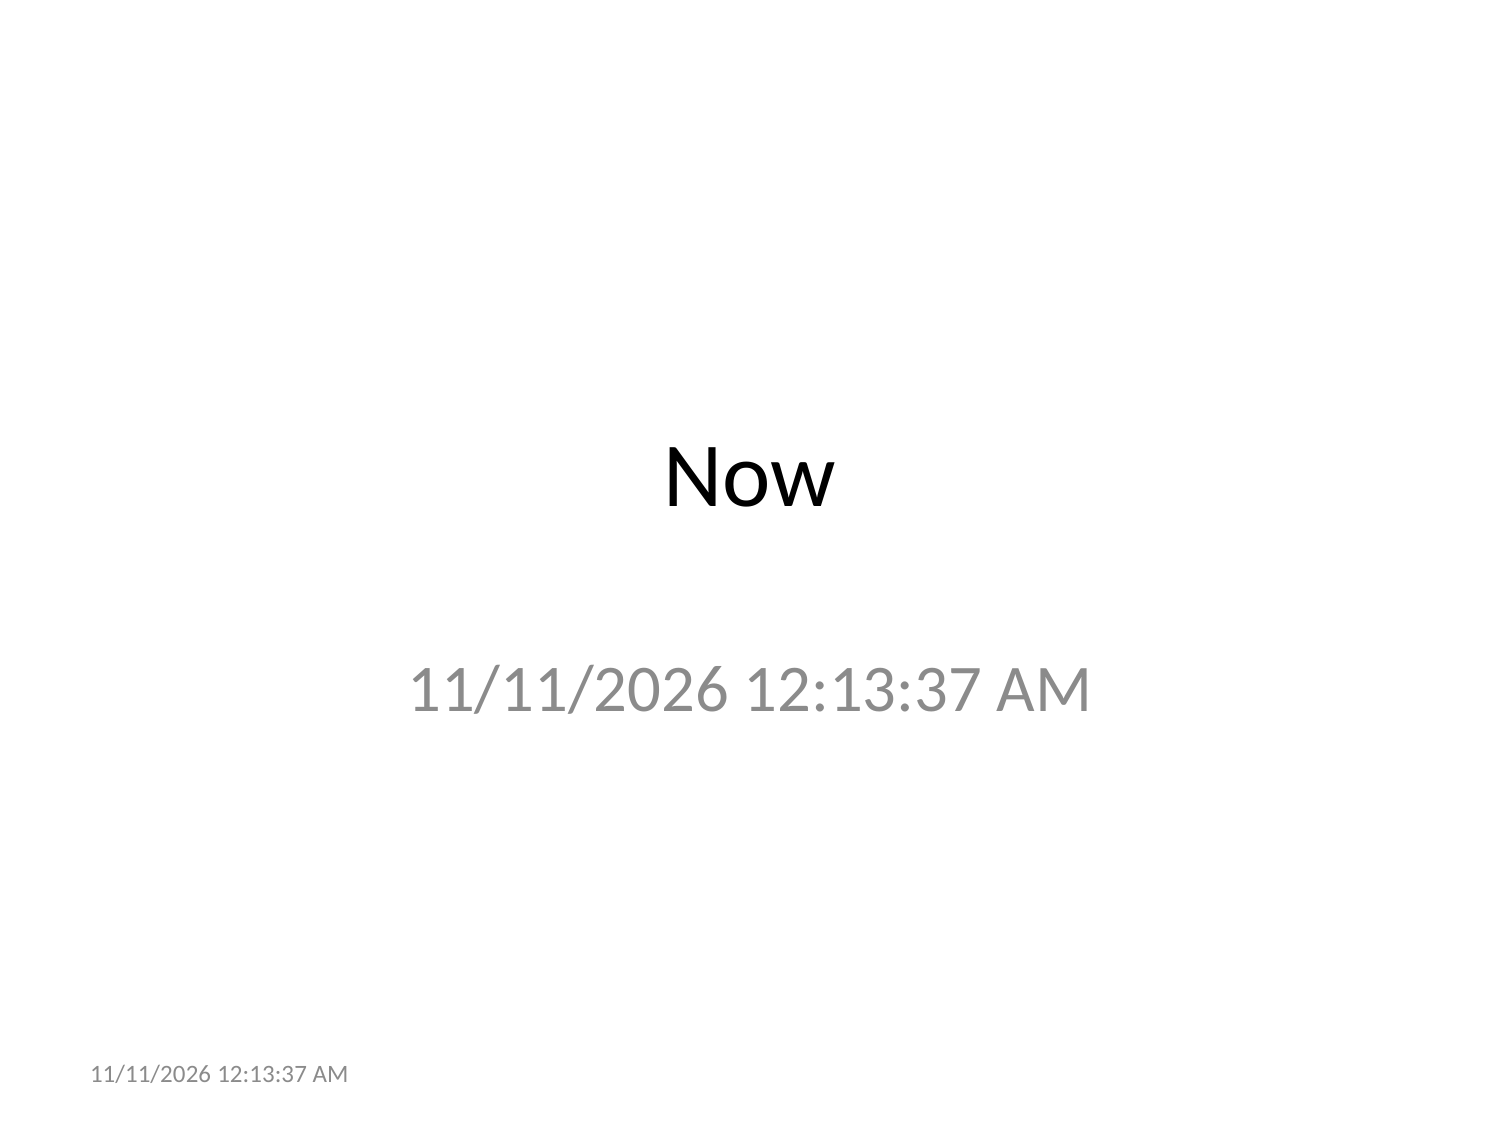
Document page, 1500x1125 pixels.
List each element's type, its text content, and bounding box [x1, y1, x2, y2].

title Now [112, 349, 1388, 591]
subtitle 2011-12-19 10:20:04 AM [225, 637, 1275, 925]
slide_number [75, 1042, 425, 1103]
